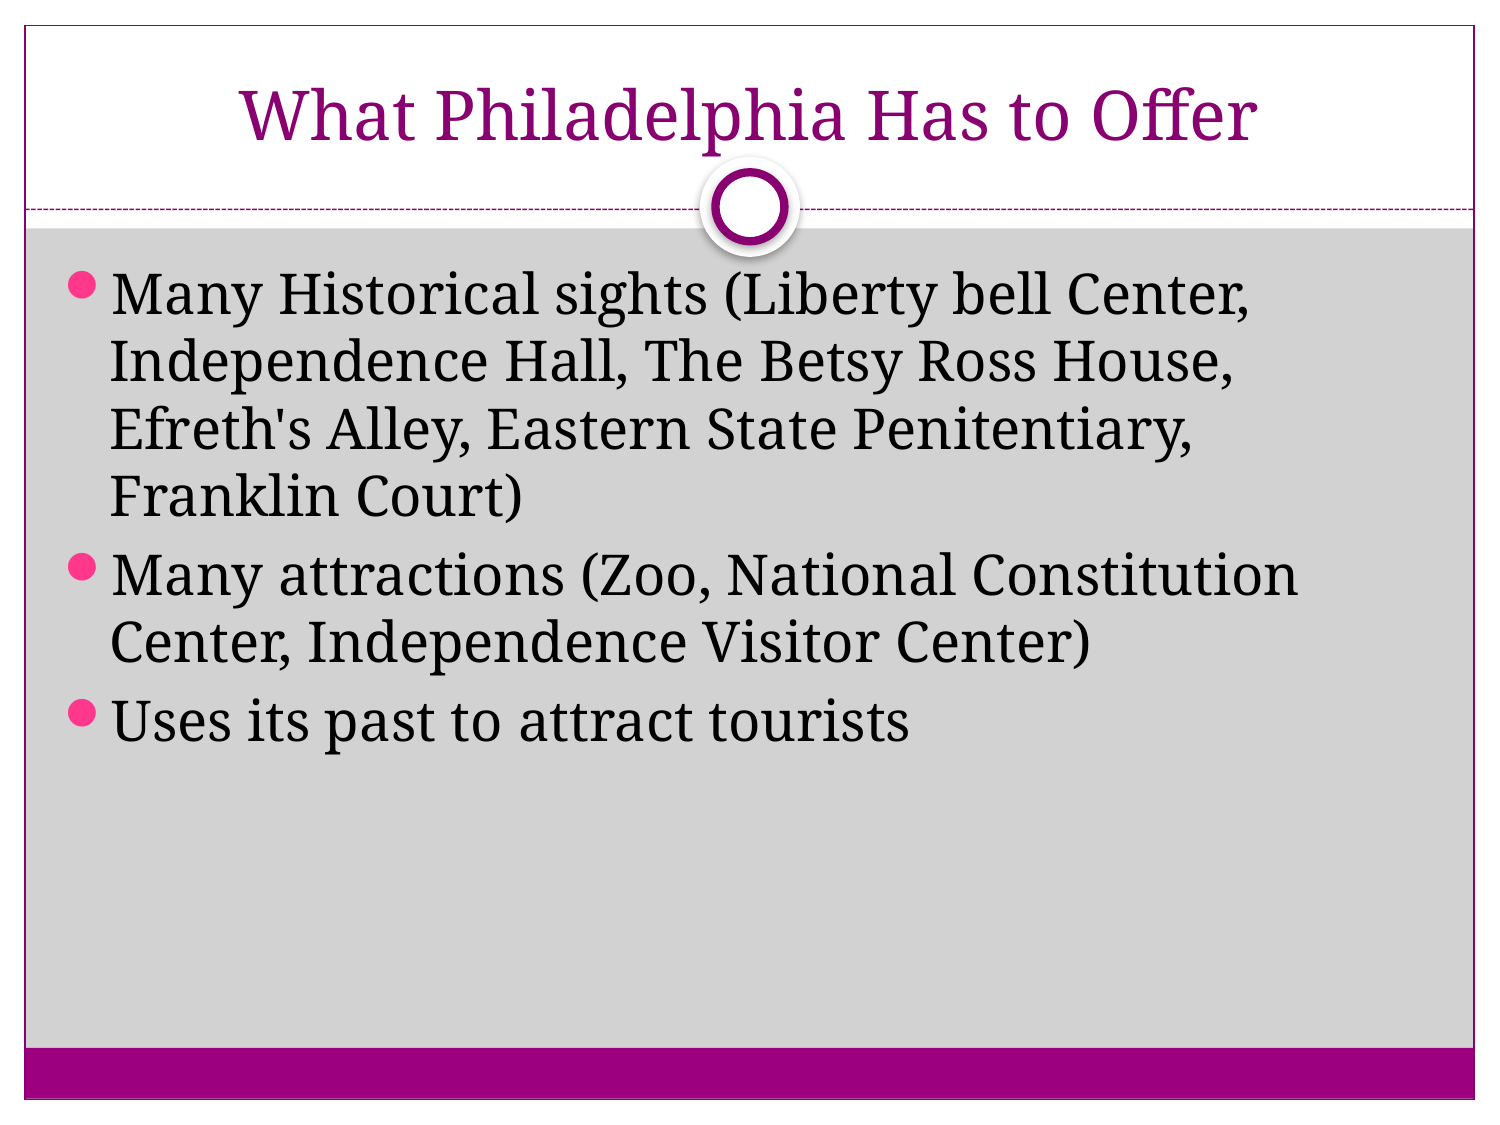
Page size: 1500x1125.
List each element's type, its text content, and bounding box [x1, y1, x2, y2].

list Many Historical sights (Liberty bell Center, Independence Hall, The Betsy Ross House, Efreth's Alley, Eastern State Penitentiary, Franklin Court) Many attractions (Zoo, National Constitution Center, Independence Visitor Center) Uses its past to attract tourists [49, 250, 1445, 1001]
title What Philadelphia Has to Offer [49, 37, 1450, 162]
